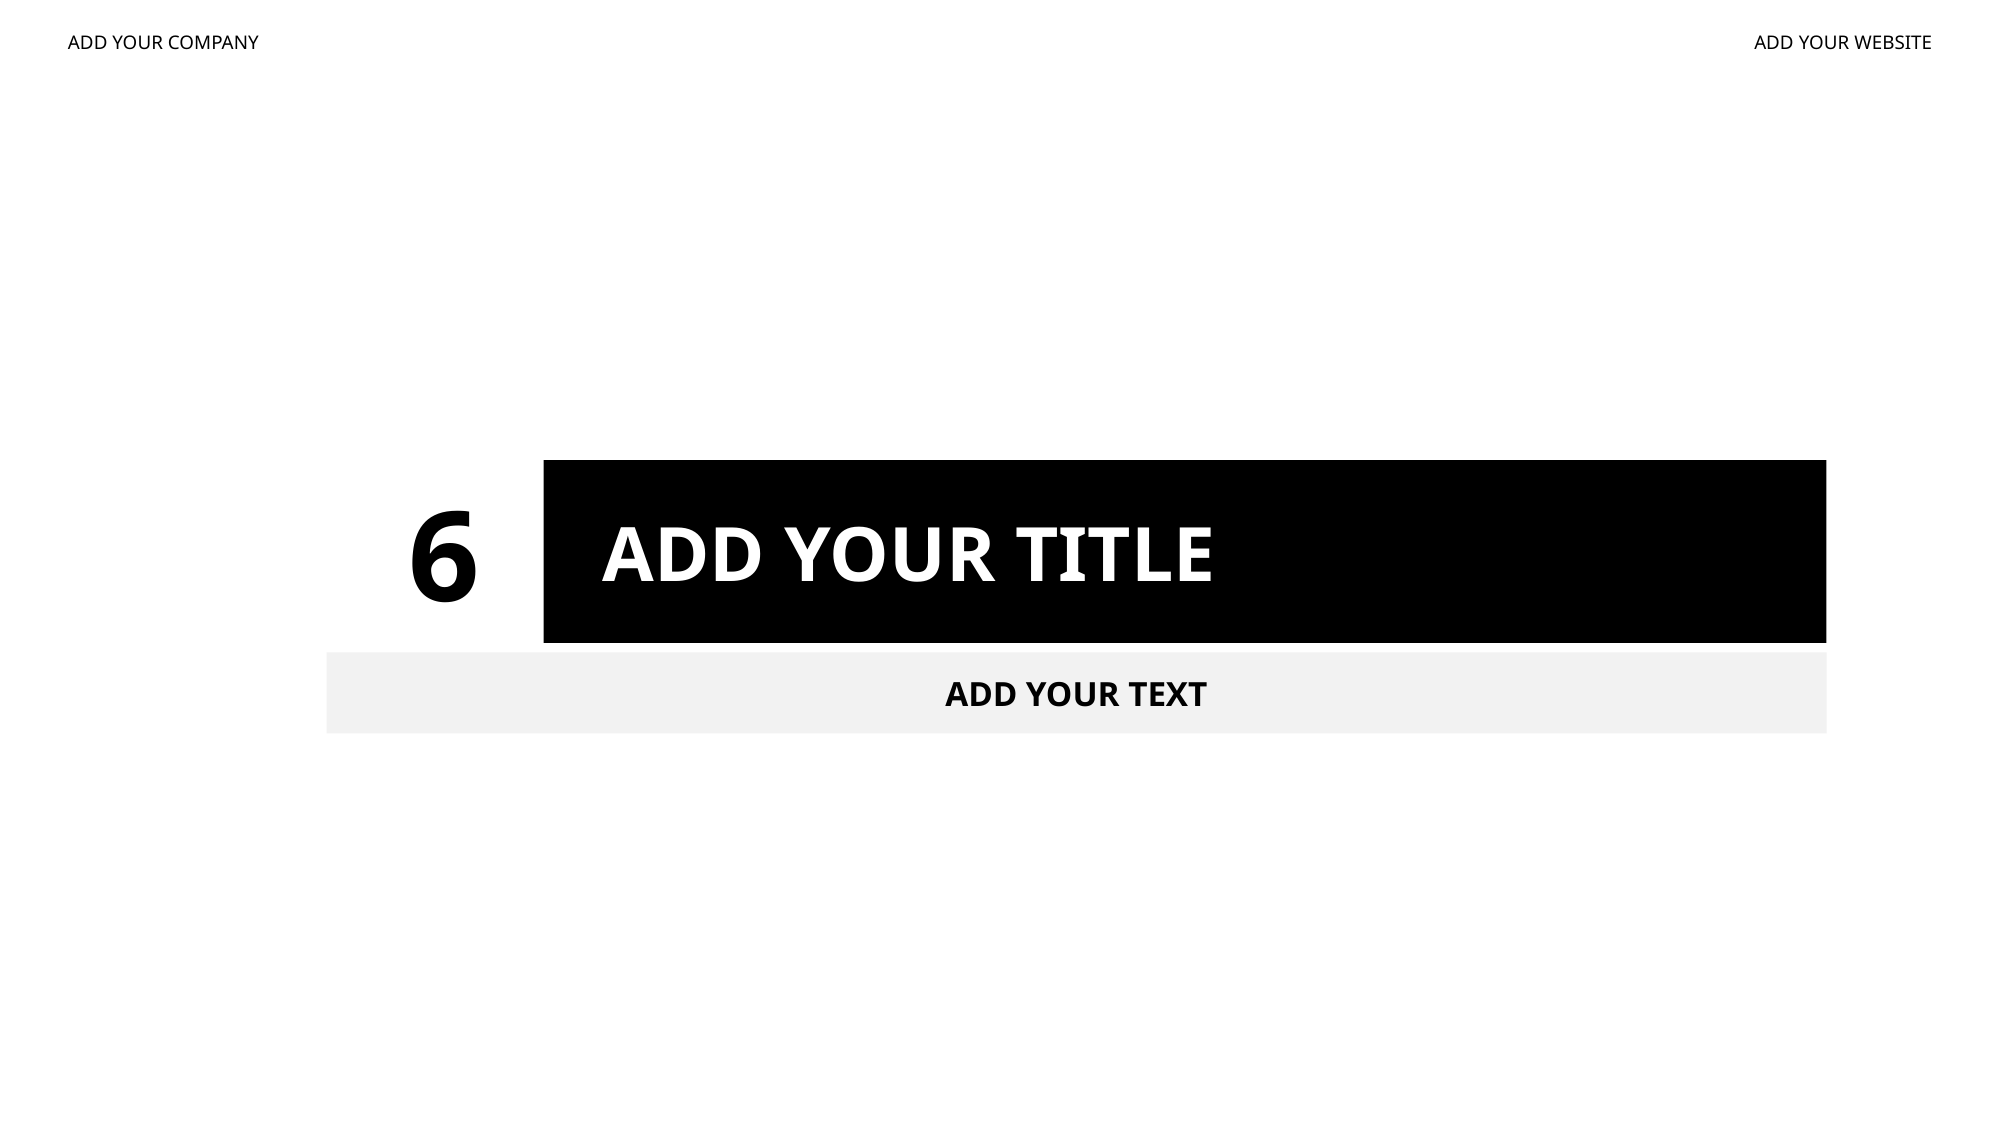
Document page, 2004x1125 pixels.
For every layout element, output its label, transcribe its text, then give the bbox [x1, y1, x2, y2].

text_box ADD YOUR WEBSITE [1714, 26, 1973, 58]
text_box ADD YOUR TITLE [543, 460, 1827, 643]
text_box 6 [380, 460, 508, 643]
text_box ADD YOUR COMPANY [34, 26, 293, 58]
text_box ADD YOUR TEXT [326, 652, 1827, 734]
